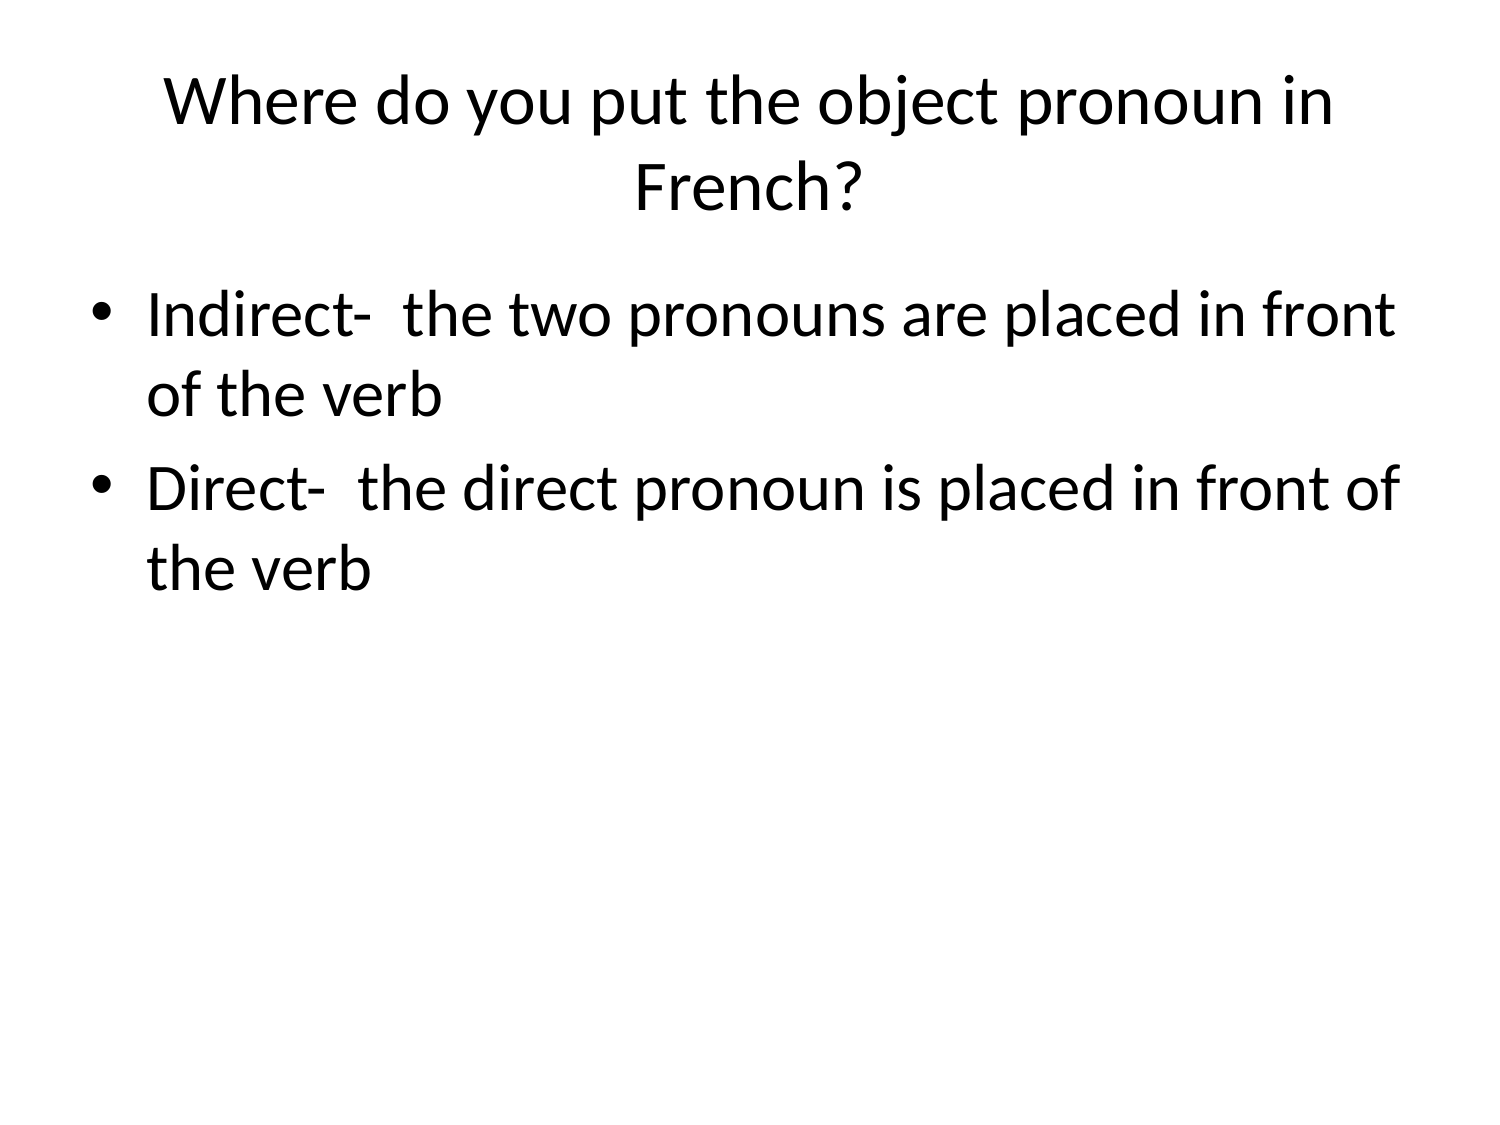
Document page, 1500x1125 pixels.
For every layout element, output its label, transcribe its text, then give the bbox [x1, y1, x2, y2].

title Where do you put the object pronoun in French? [74, 44, 1426, 233]
list Indirect- the two pronouns are placed in front of the verb Direct- the direct pronoun is placed in front of the verb [74, 262, 1426, 1006]
